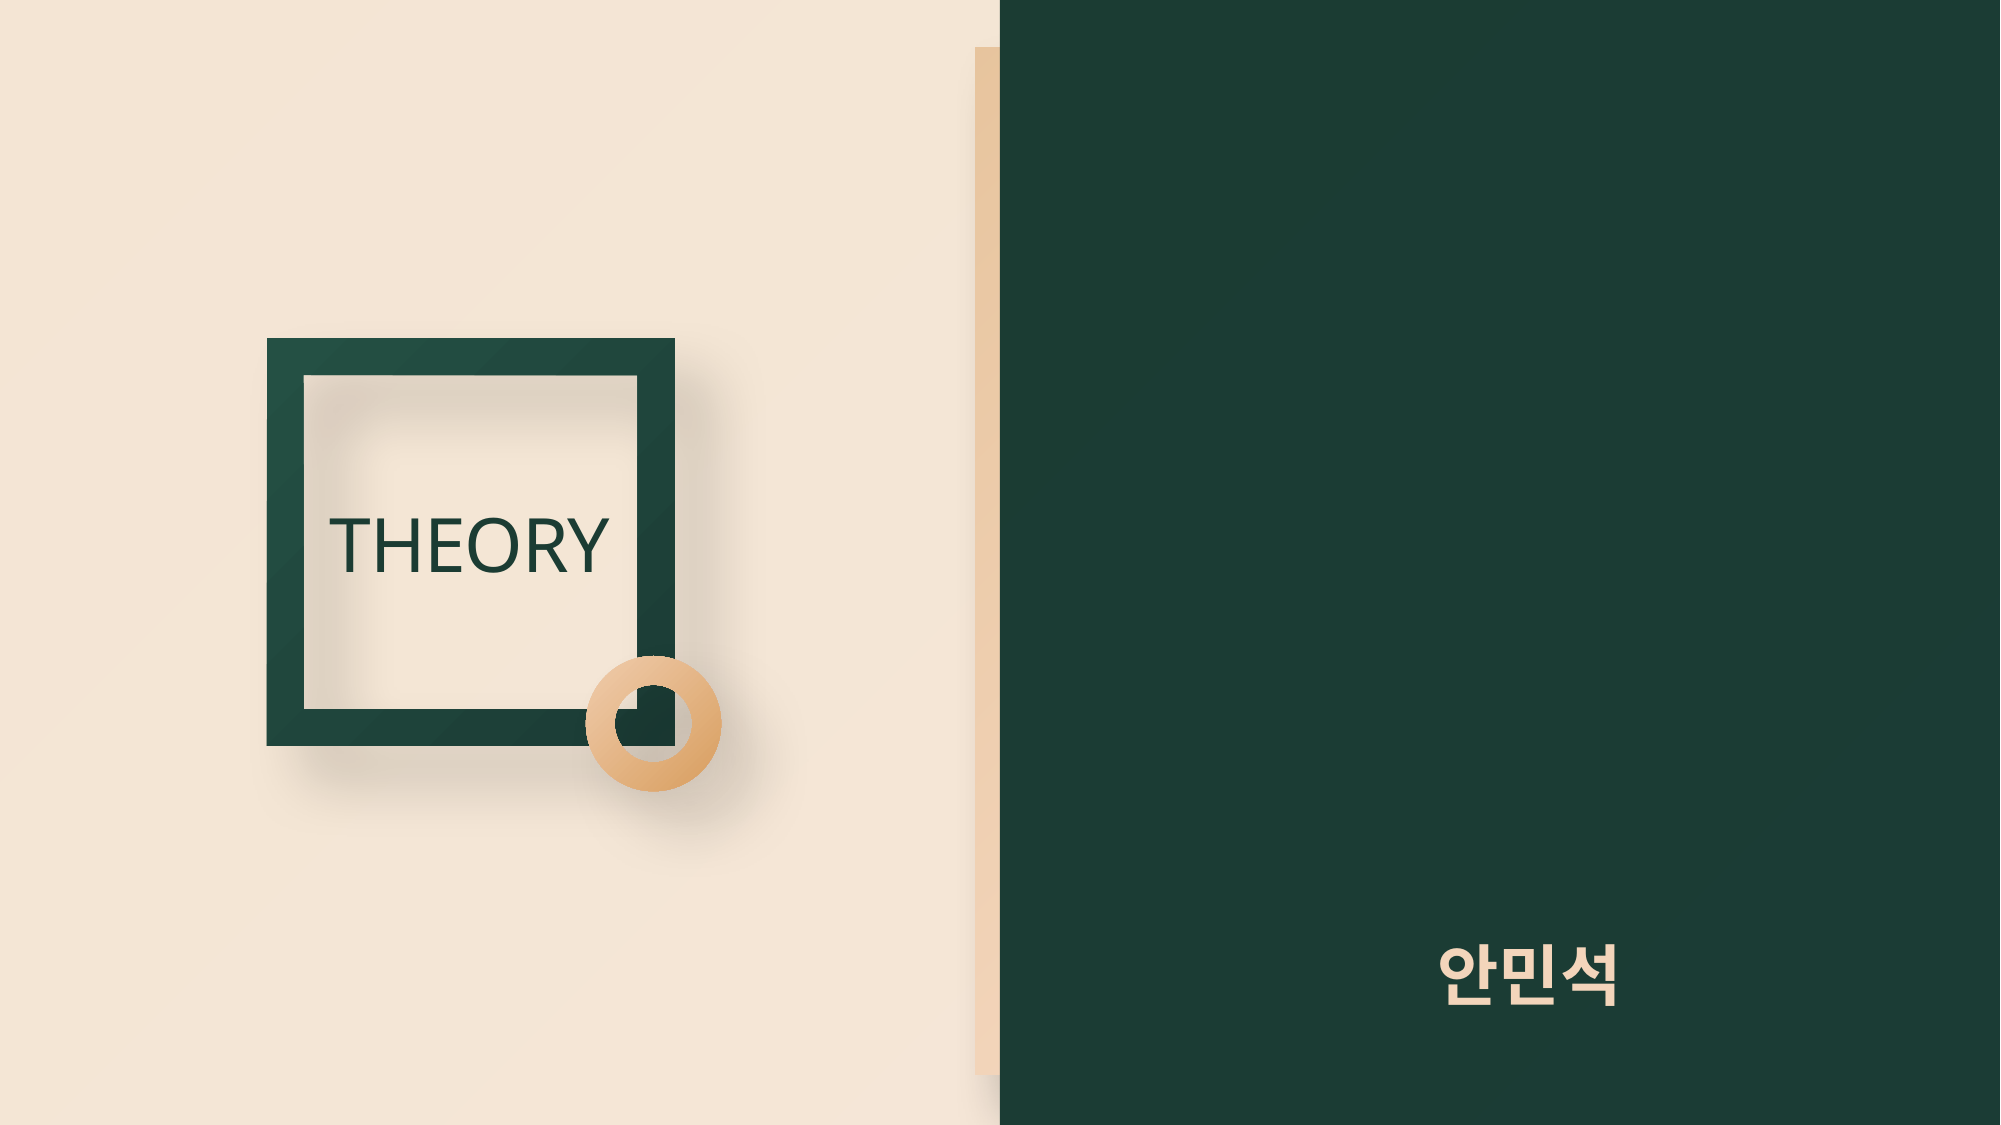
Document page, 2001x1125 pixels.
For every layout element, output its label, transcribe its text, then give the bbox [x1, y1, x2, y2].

text_box 안민석 [1422, 926, 1894, 1022]
subtitle THEORY [270, 504, 670, 563]
